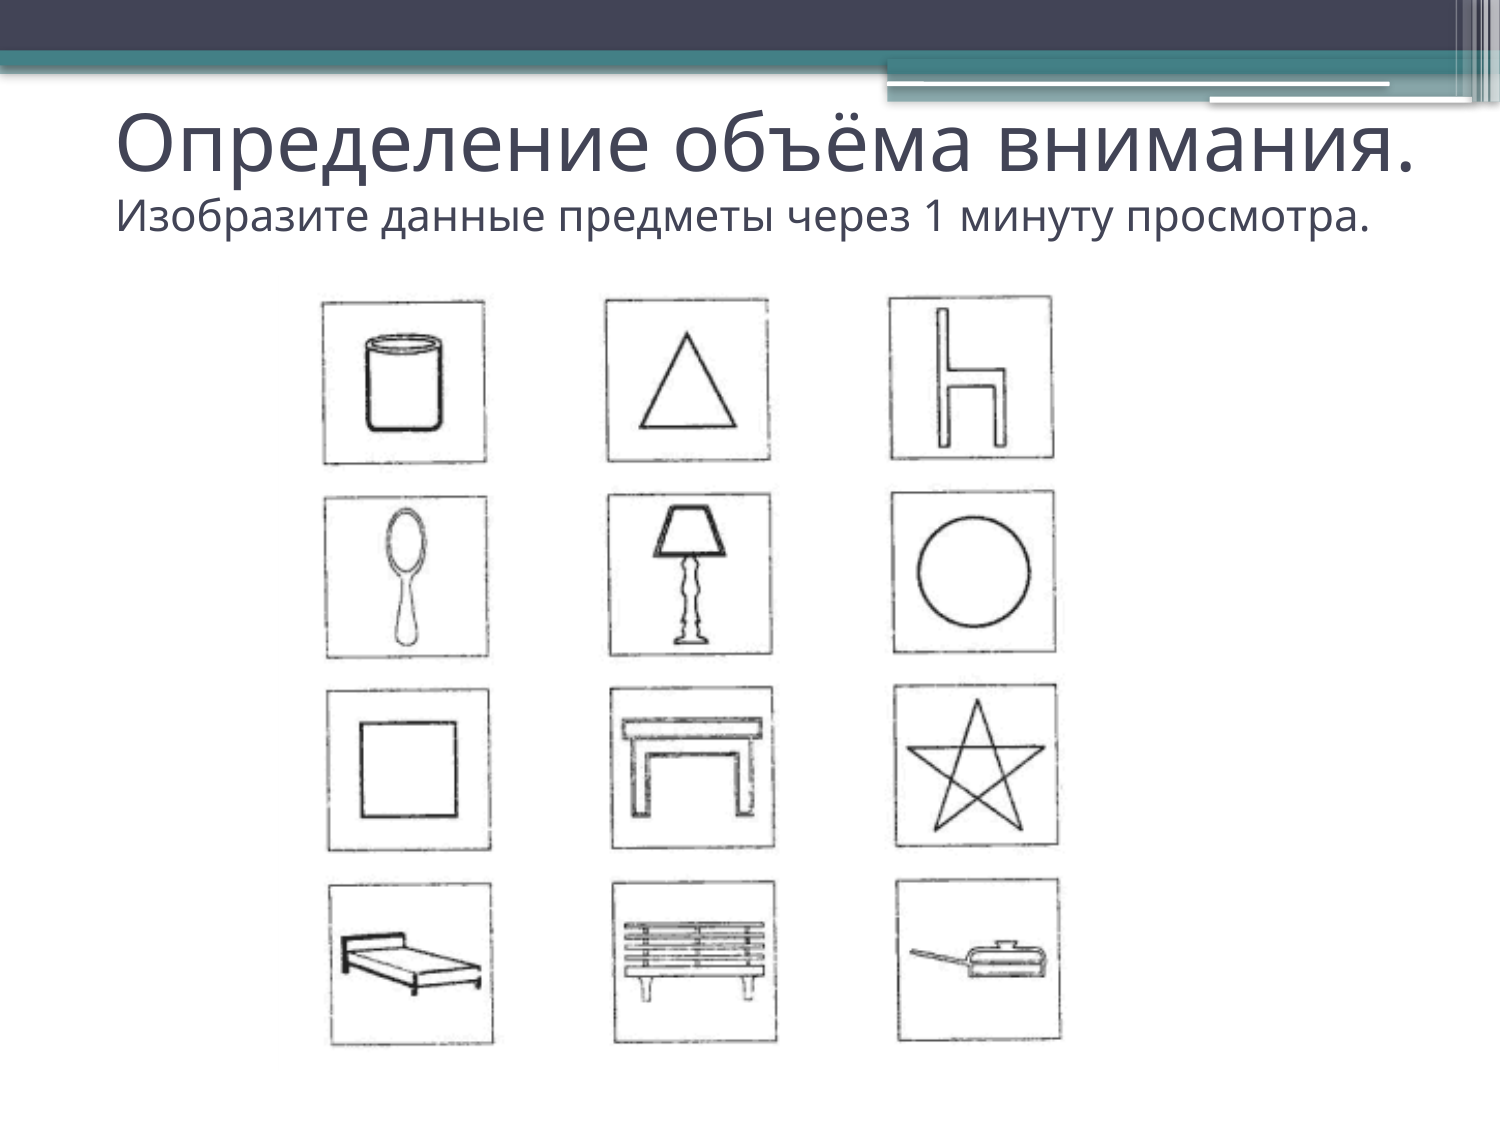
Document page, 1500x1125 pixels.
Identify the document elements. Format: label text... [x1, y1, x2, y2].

title Определение объёма внимания. Изобразите данные предметы через 1 минуту просмотра. [100, 78, 1451, 254]
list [277, 275, 1117, 1072]
